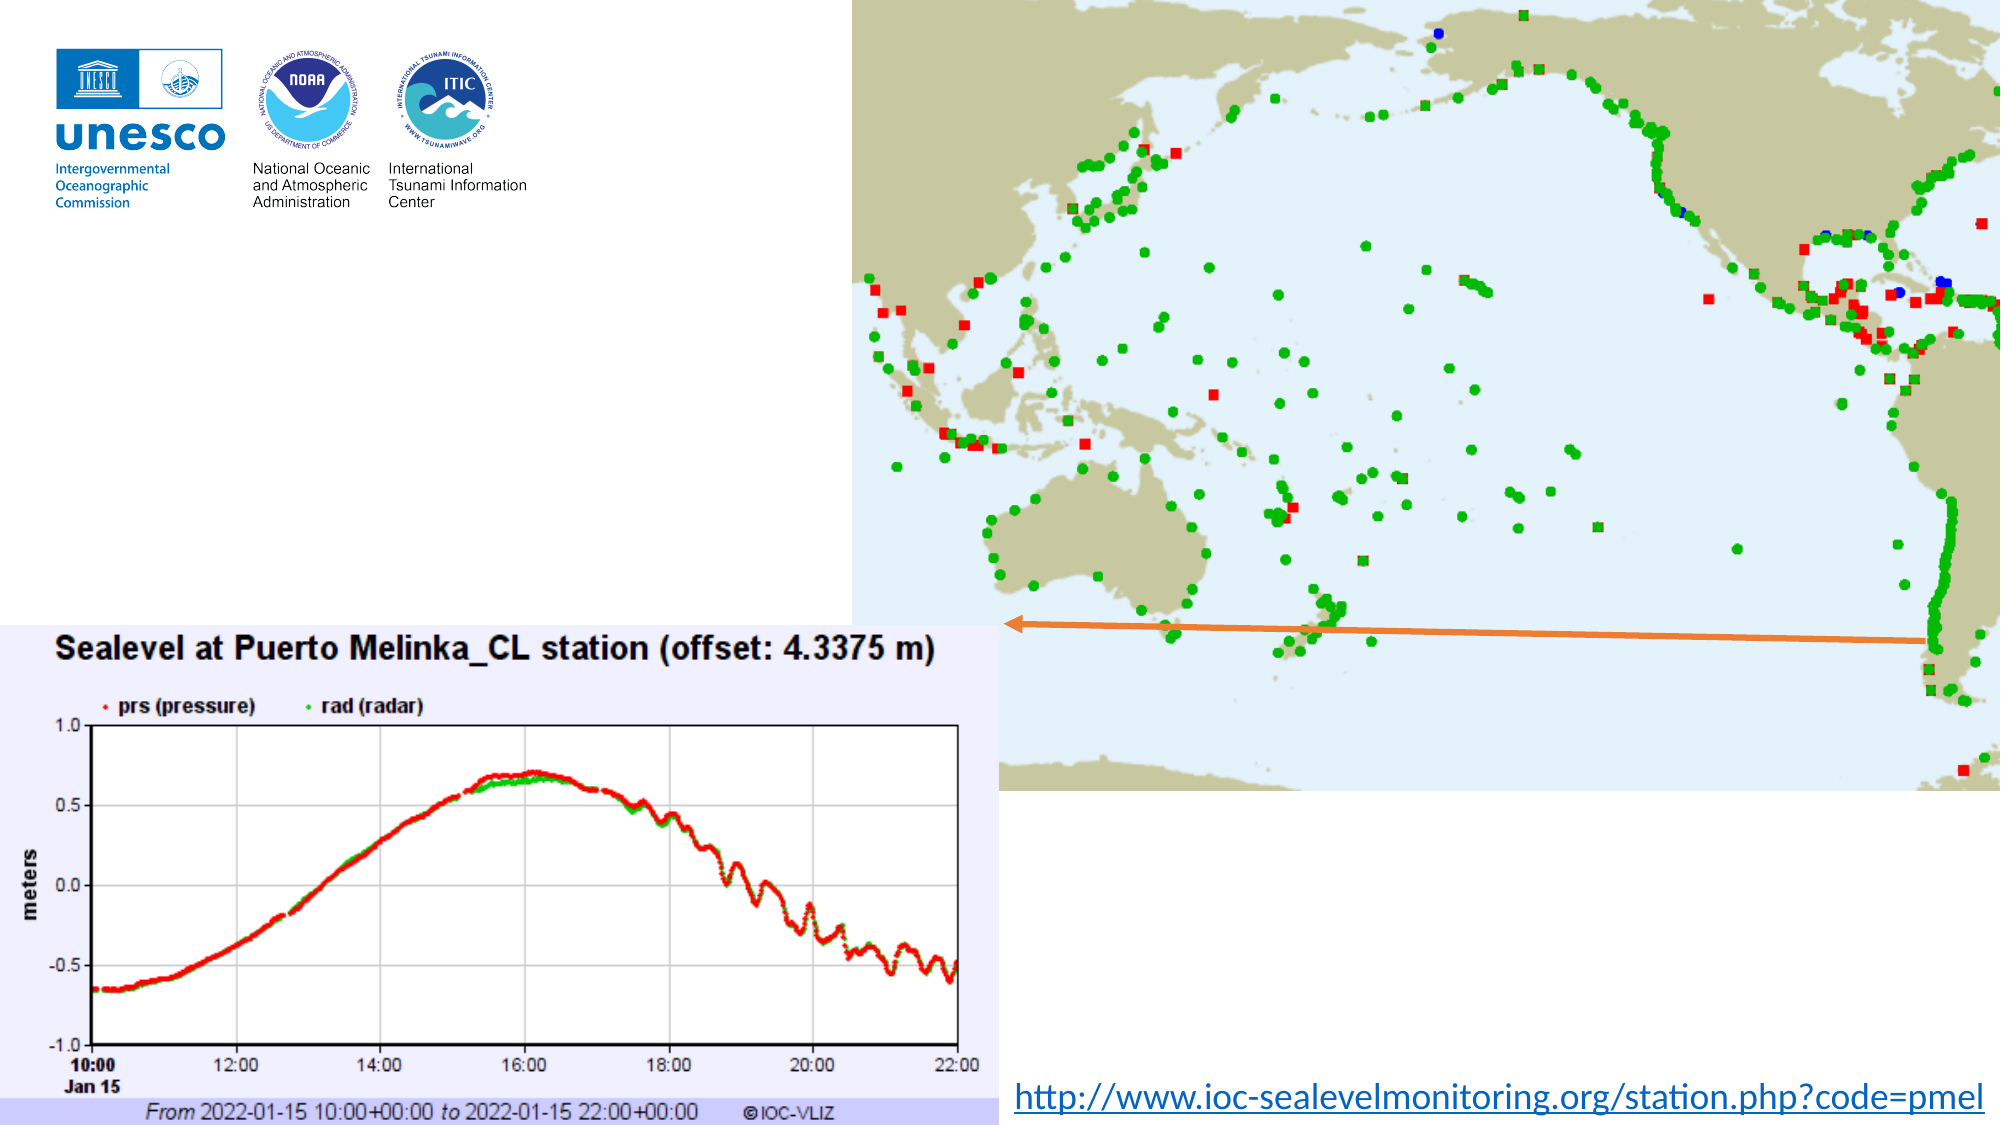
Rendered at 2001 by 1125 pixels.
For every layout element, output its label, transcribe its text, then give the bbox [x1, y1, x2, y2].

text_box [1003, 623, 1926, 642]
text_box http://www.ioc-sealevelmonitoring.org/station.php?code=pmel [999, 1064, 2000, 1125]
picture [43, 35, 527, 221]
picture [0, 0, 2000, 1125]
